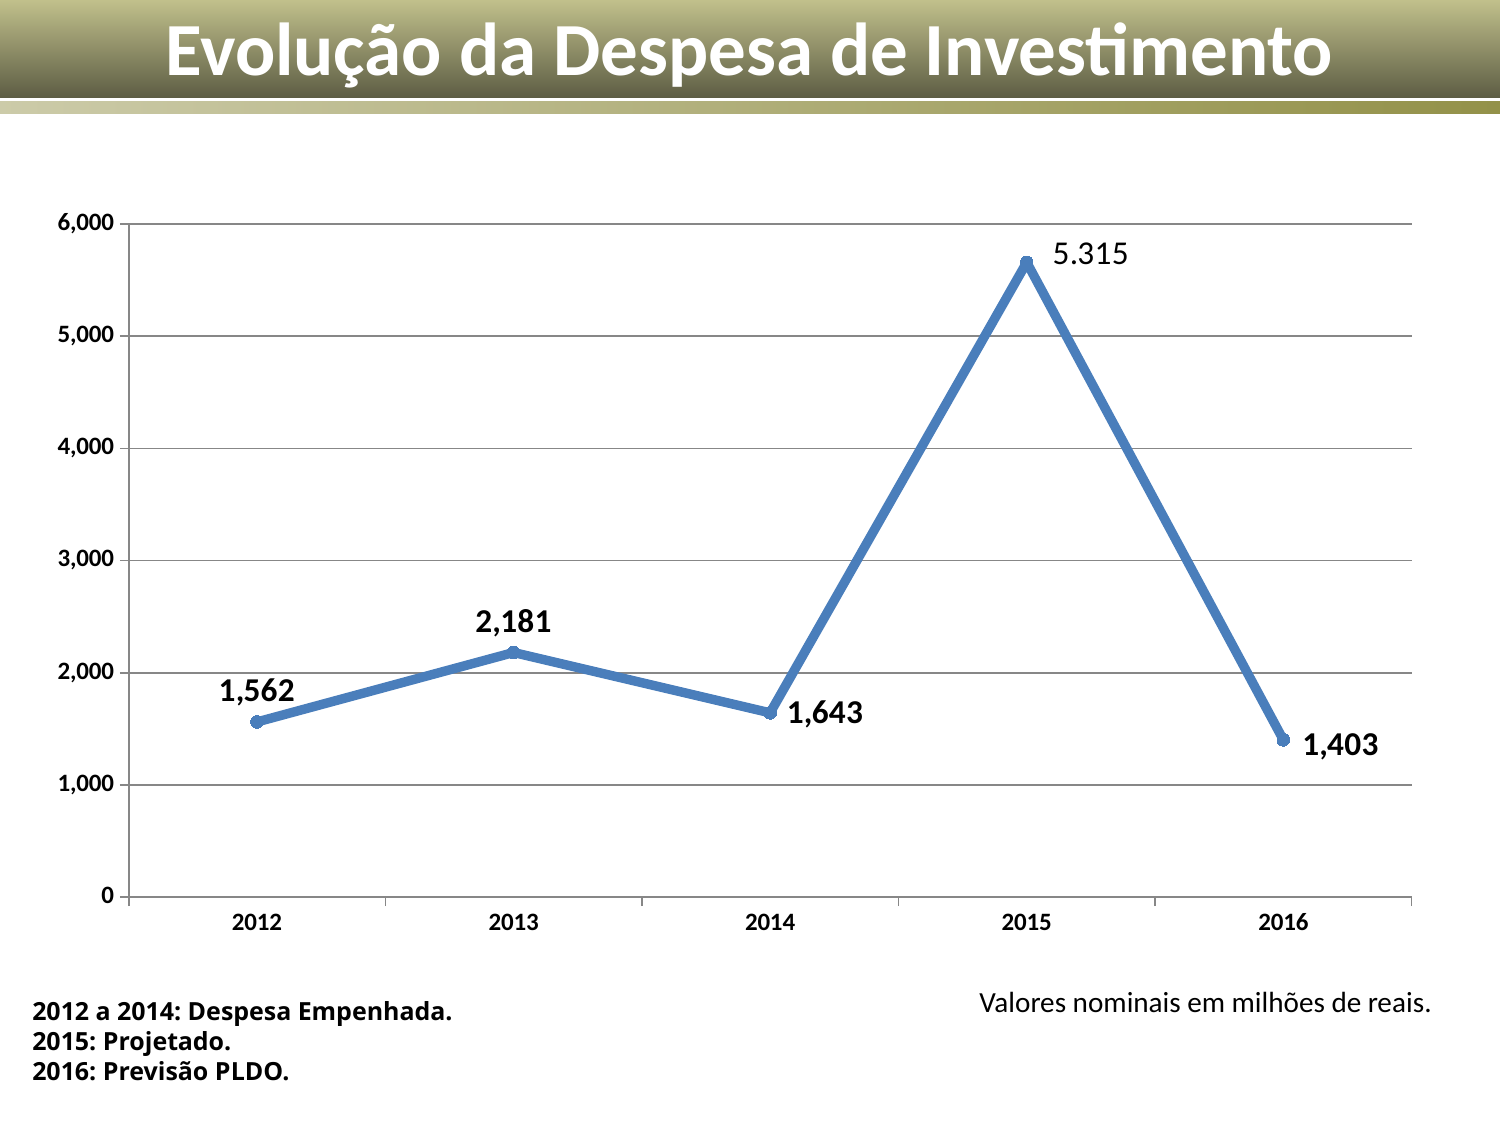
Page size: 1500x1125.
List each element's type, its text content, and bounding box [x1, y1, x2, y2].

text_box 2012 a 2014: Despesa Empenhada. 2015: Projetado. 2016: Previsão PLDO. [17, 988, 1223, 1093]
text_box [0, 101, 1500, 114]
text_box Evolução da Despesa de Investimento [0, 0, 1500, 98]
chart [29, 196, 1441, 953]
text_box Valores nominais em milhões de reais. [962, 975, 1447, 1026]
